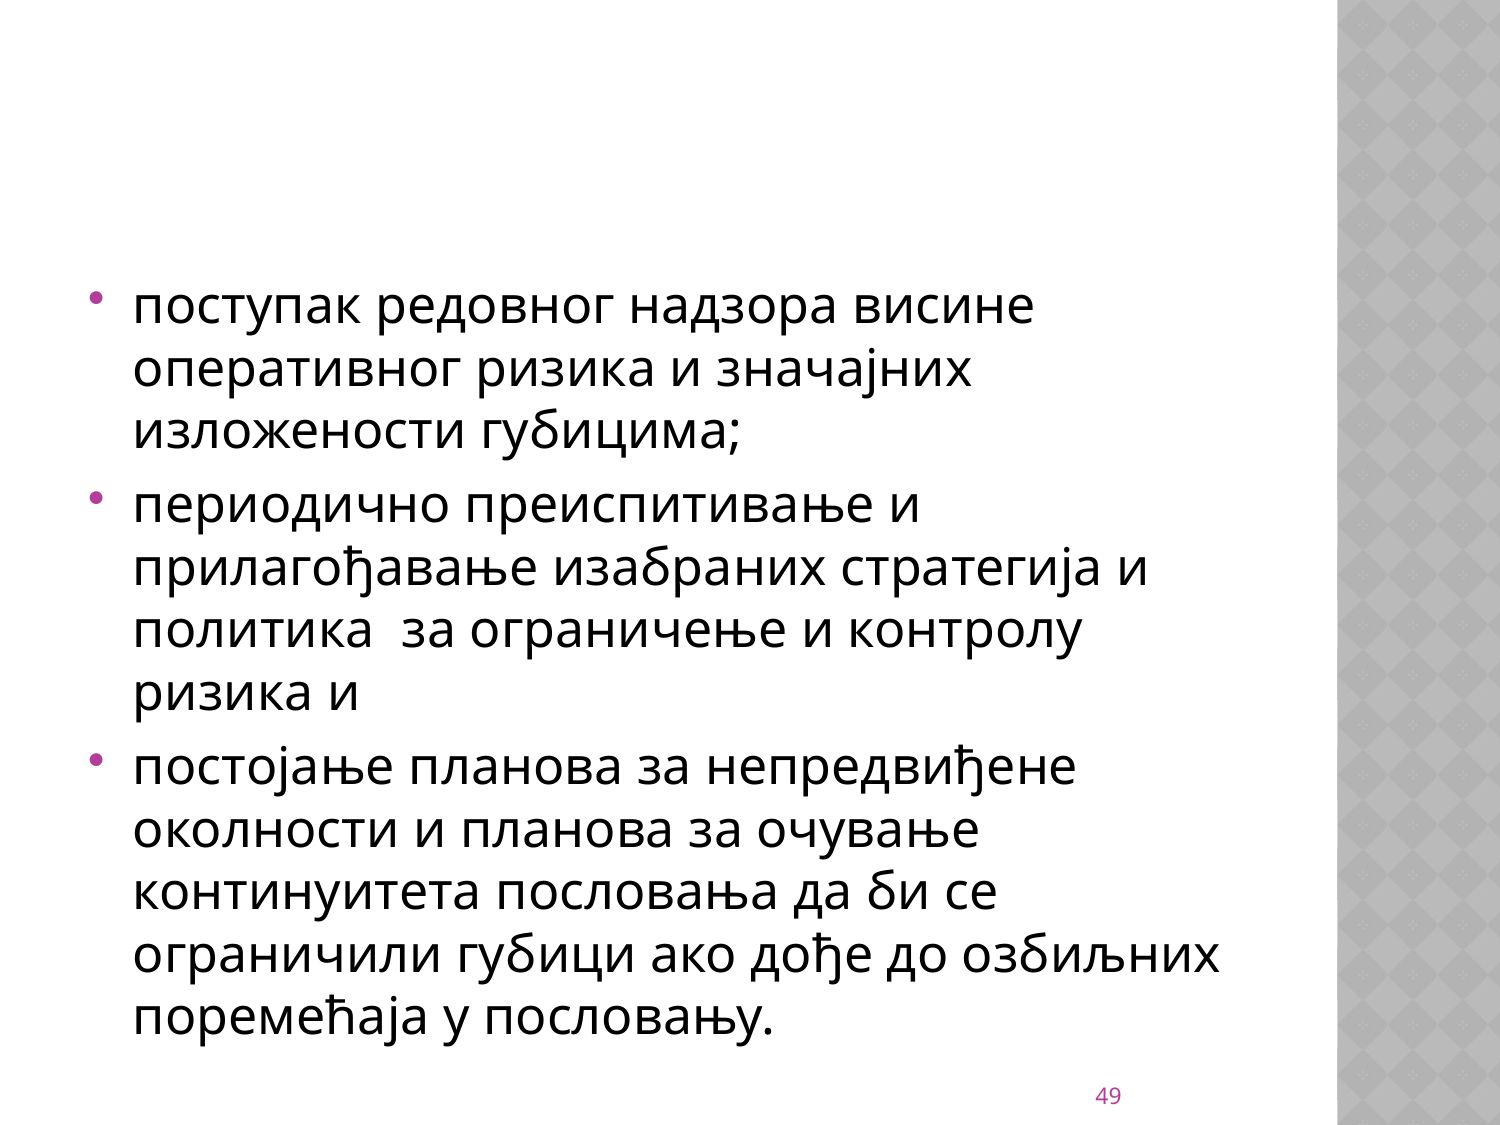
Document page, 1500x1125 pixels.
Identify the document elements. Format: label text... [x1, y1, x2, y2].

list поступак редовног надзора висине оперативног ризика и значајних изложености губицима; периодично преиспитивање и прилагођавање изабраних стратегија и политика за ограничење и контролу ризика и постојање планова за непредвиђене околности и планова за очување континуитета пословања да би се ограничили губици ако дође до озбиљних поремећаја у пословању. [75, 264, 1263, 1059]
slide_number 49 [1025, 1075, 1122, 1113]
